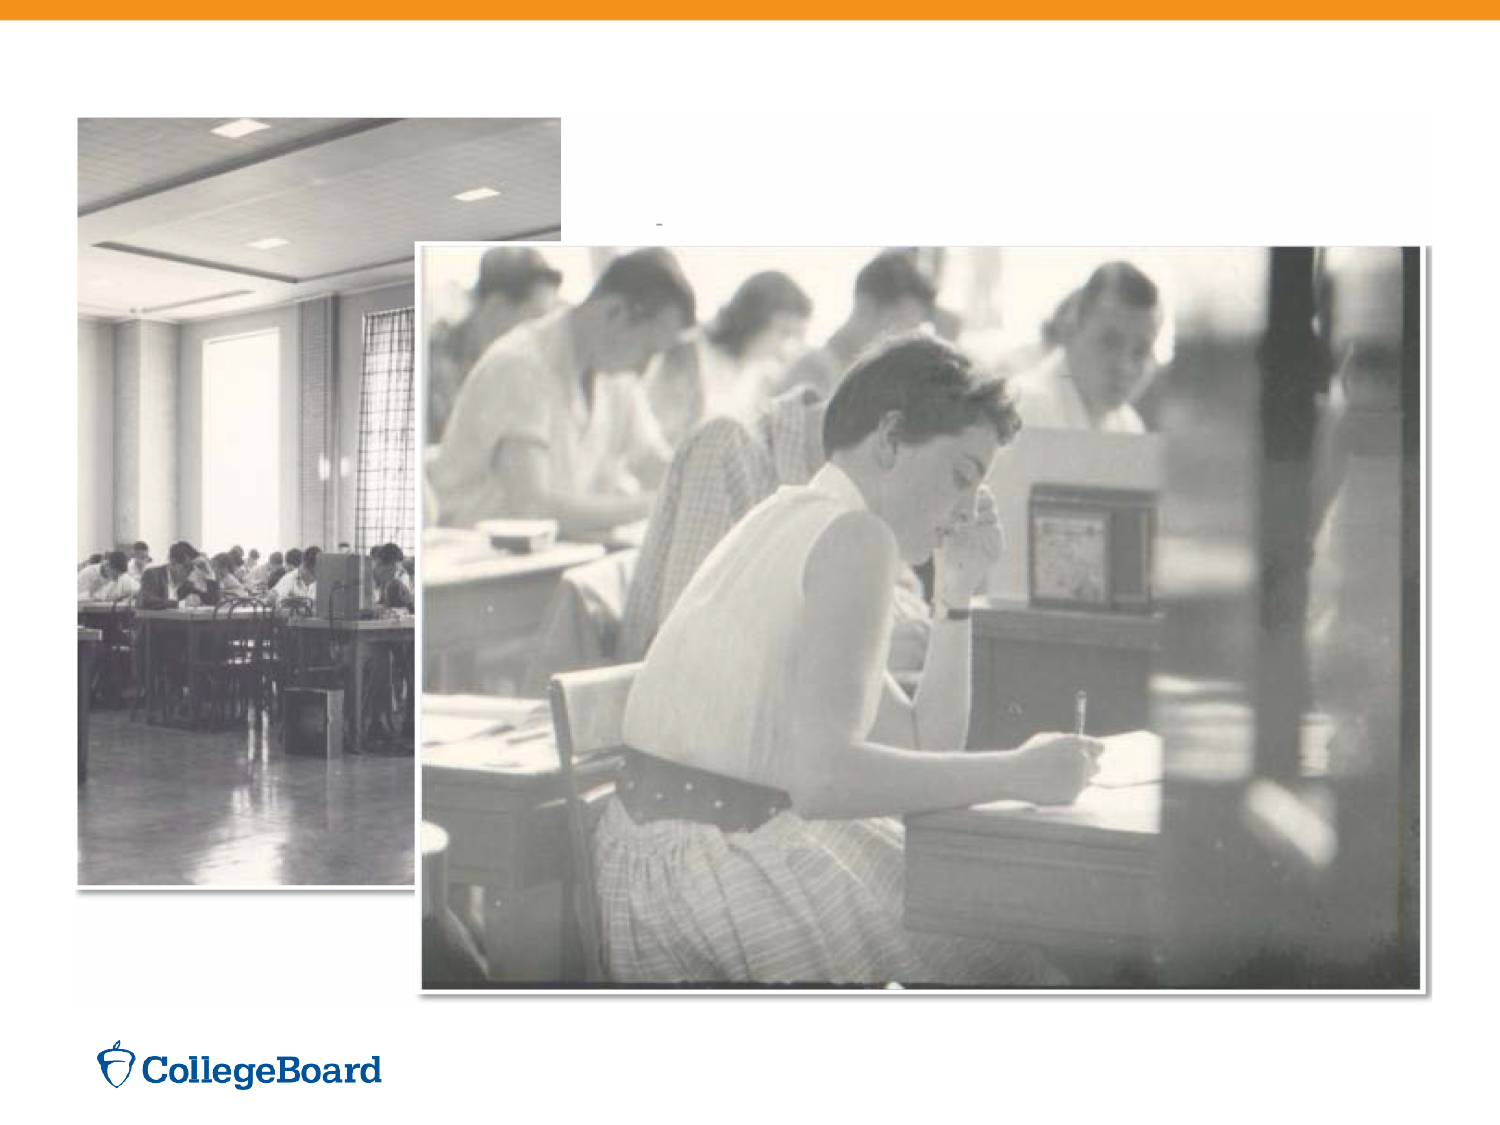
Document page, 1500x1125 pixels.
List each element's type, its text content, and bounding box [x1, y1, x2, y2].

text_box [97, 1040, 382, 1090]
text_box [75, 115, 1433, 1004]
text_box [0, 0, 1500, 21]
text_box - [653, 207, 663, 237]
